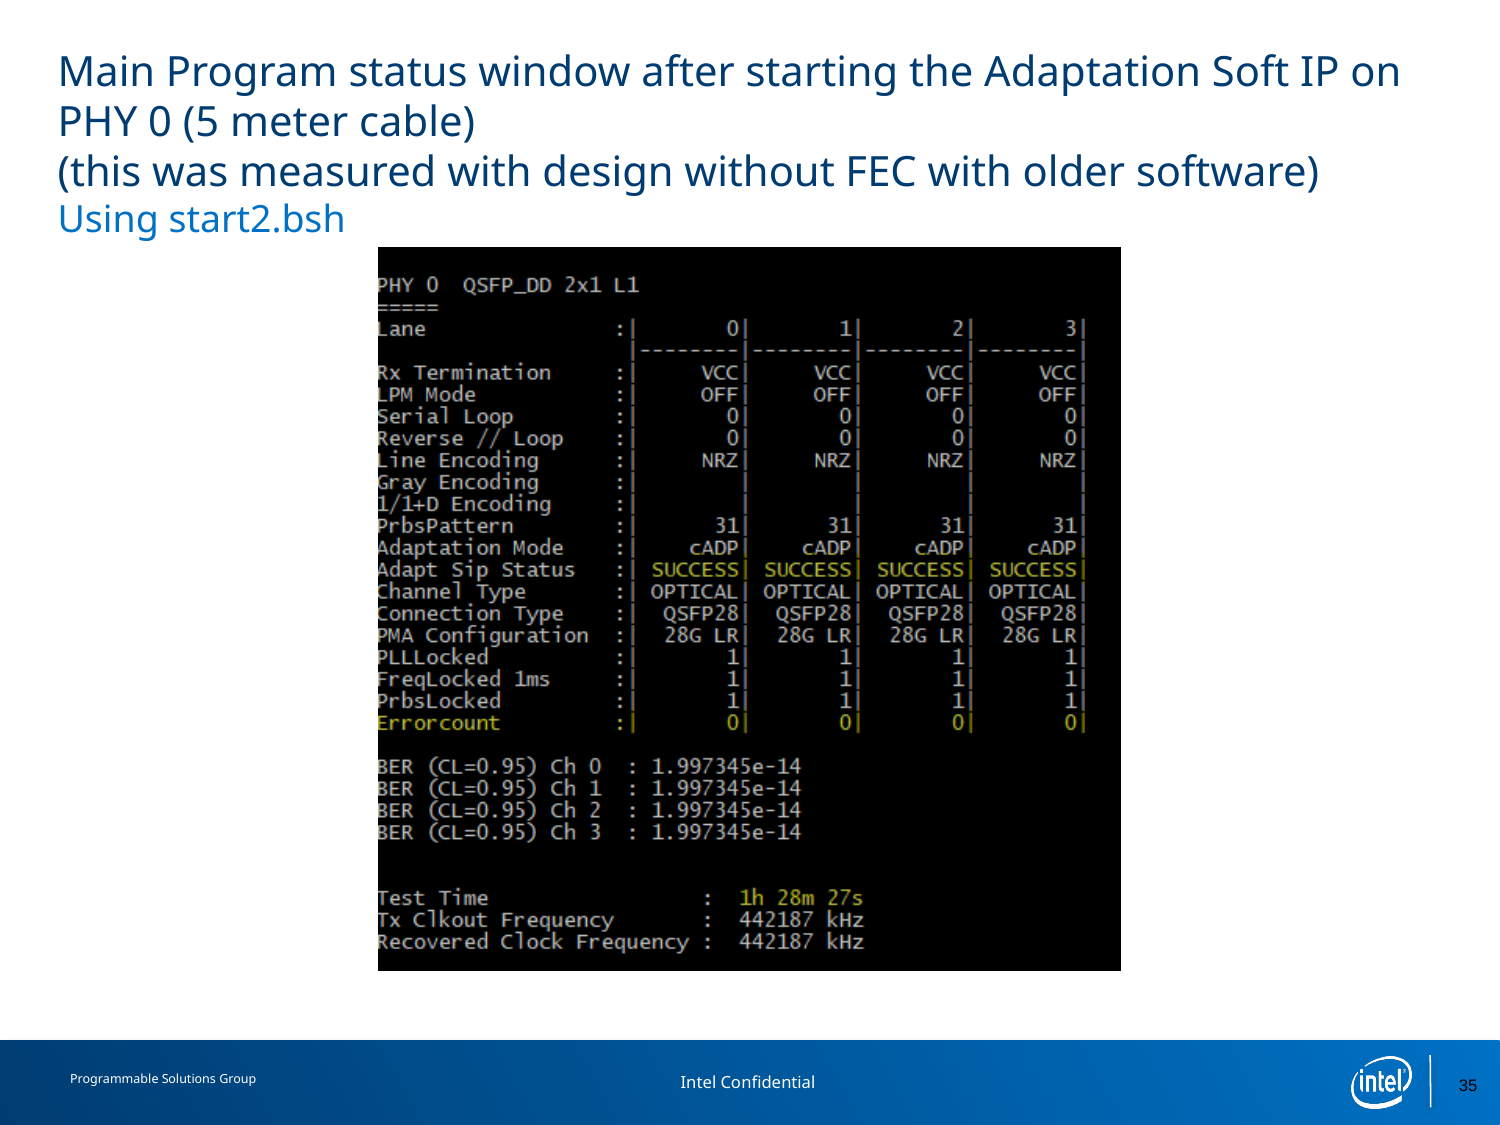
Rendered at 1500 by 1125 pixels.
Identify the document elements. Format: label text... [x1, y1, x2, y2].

picture [378, 247, 1122, 971]
list Using start2.bsh [57, 194, 1477, 300]
slide_number 35 [1127, 1055, 1478, 1116]
title Main Program status window after starting the Adaptation Soft IP on PHY 0 (5 meter cable) (this was measured with design without FEC with older software) [57, 44, 1425, 194]
